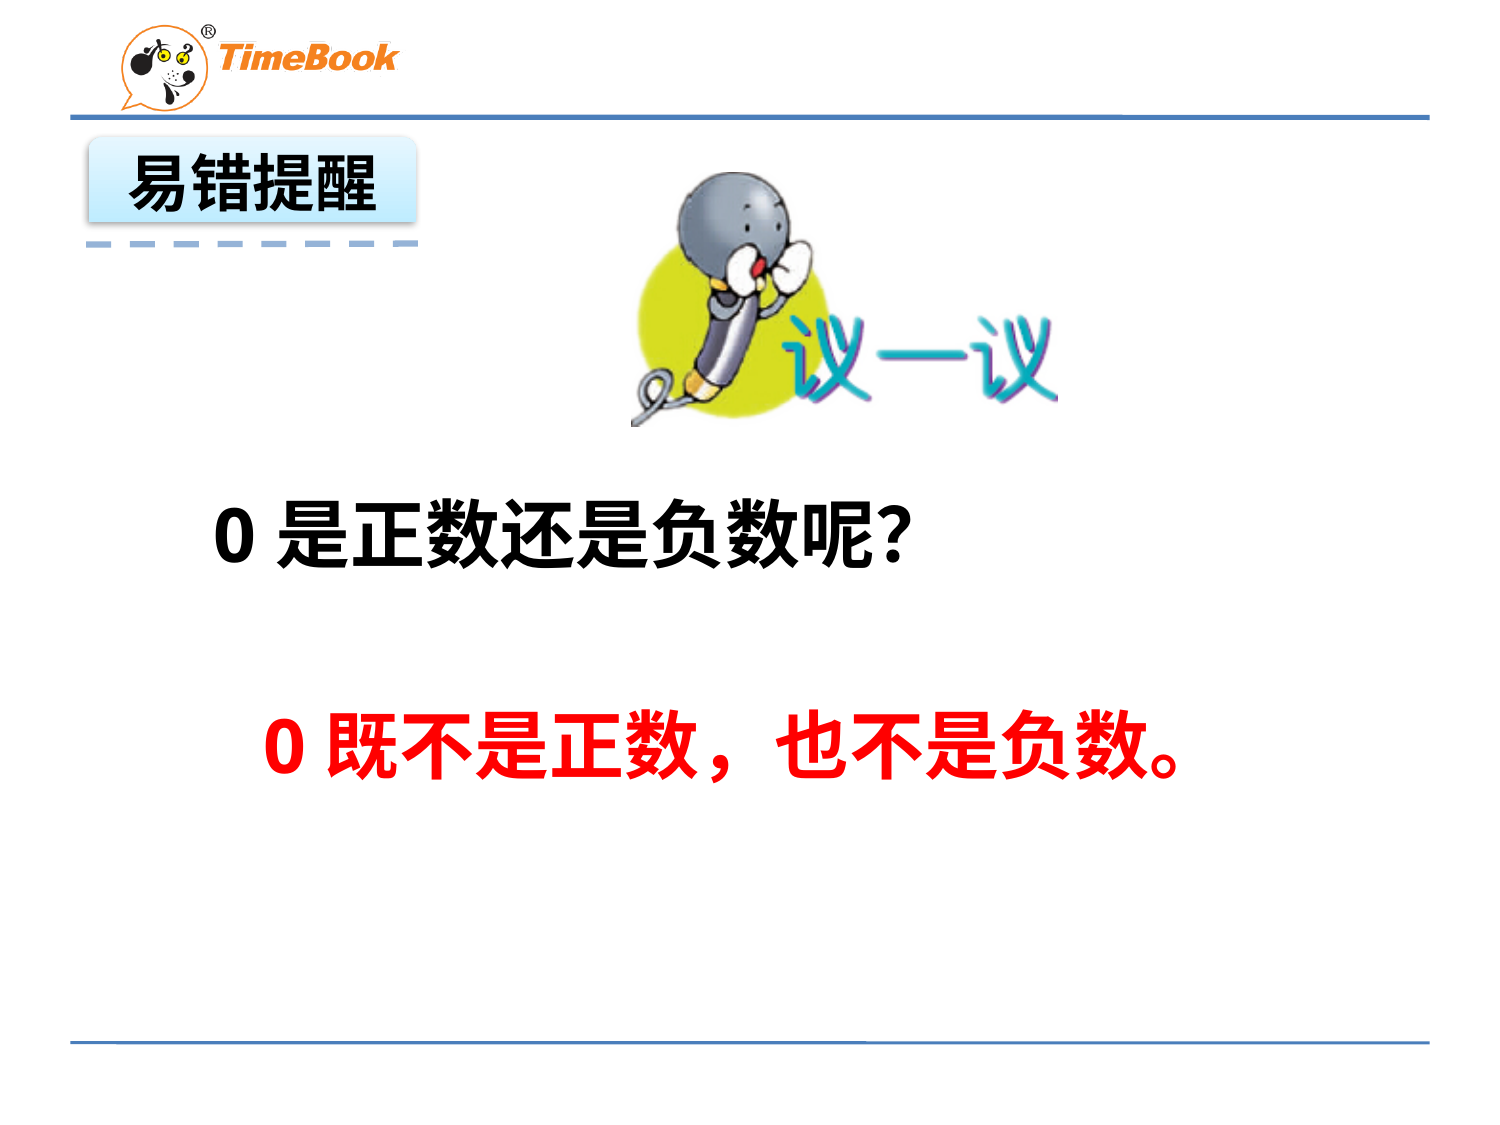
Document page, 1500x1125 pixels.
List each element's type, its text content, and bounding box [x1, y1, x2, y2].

picture [118, 22, 408, 113]
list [631, 172, 1058, 427]
text_box 0既不是正数，也不是负数。 [152, 690, 1336, 796]
text_box 易错提醒 [87, 136, 418, 223]
text_box 0是正数还是负数呢？ [199, 479, 1407, 585]
